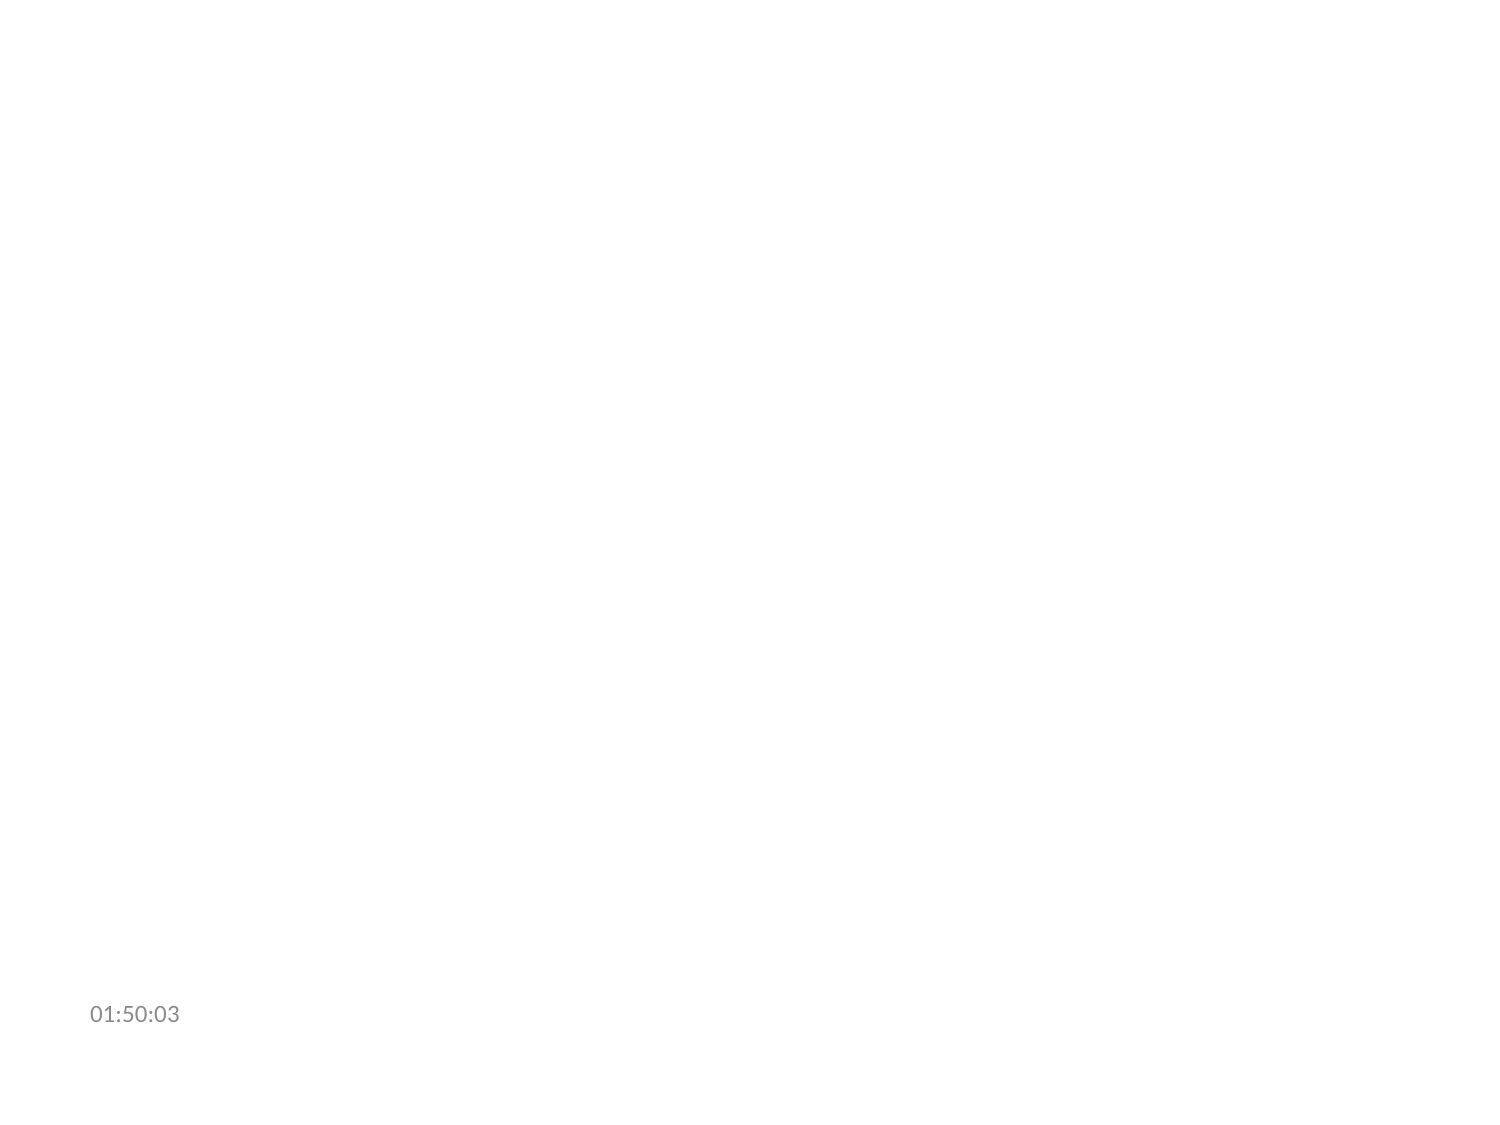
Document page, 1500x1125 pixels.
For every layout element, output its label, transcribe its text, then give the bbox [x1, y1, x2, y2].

text_box 15:35:09 [75, 982, 425, 1043]
